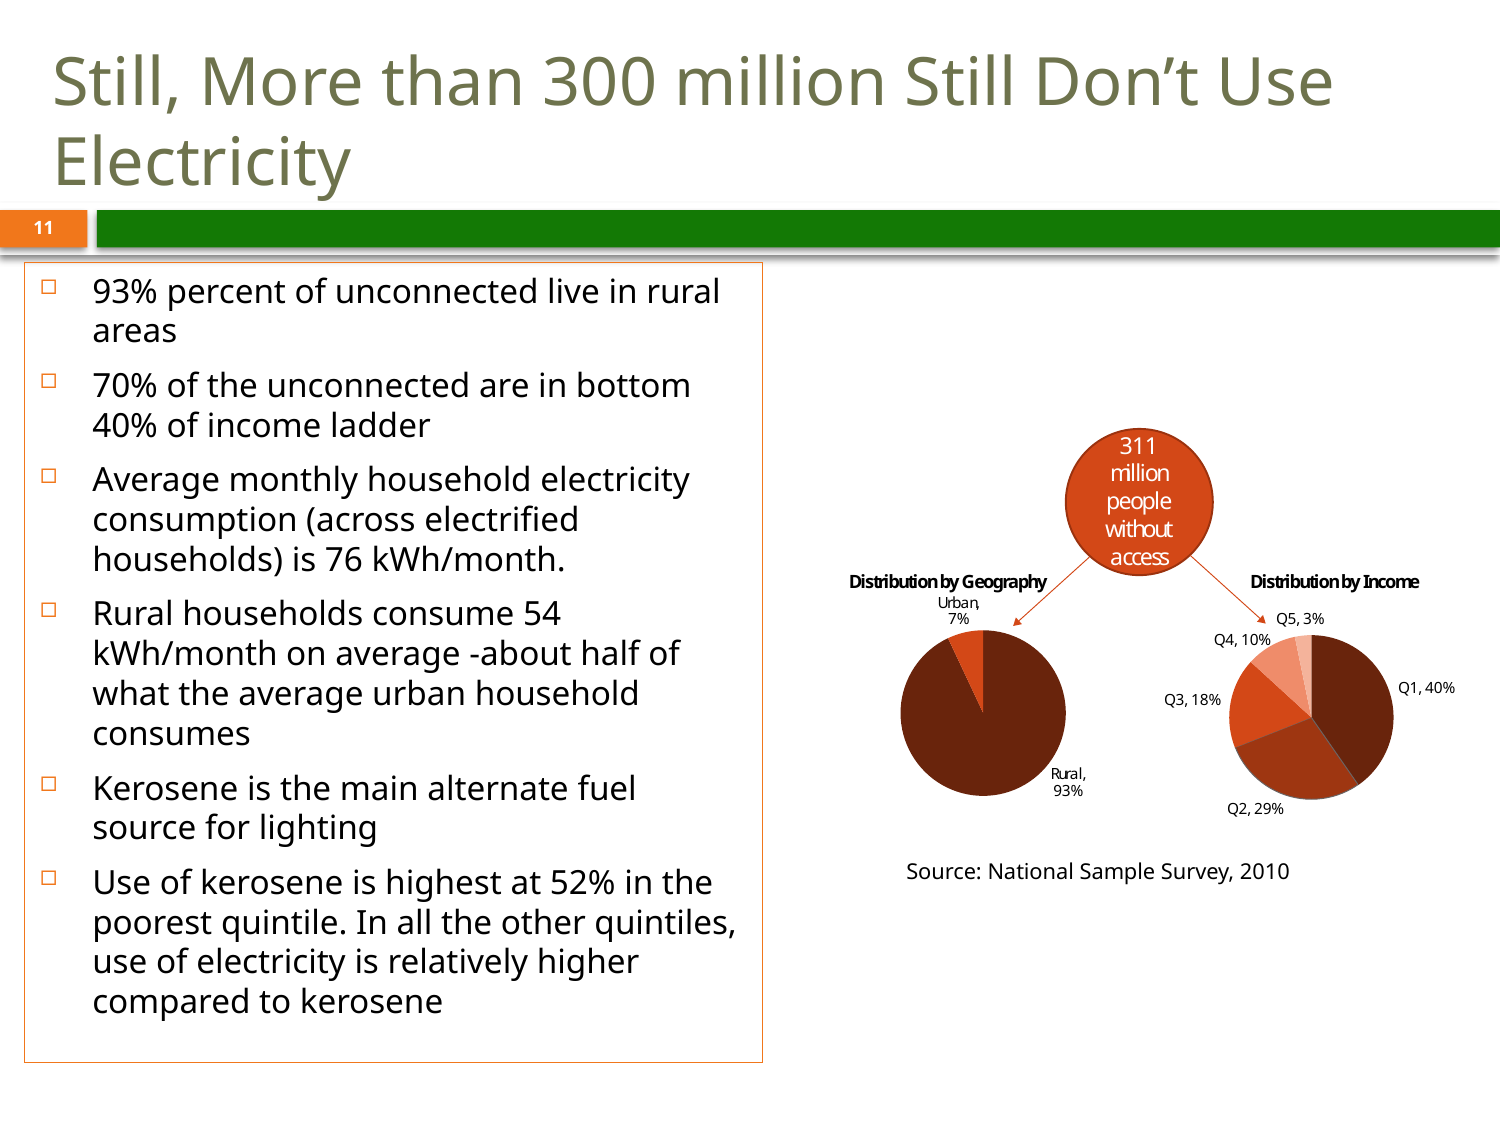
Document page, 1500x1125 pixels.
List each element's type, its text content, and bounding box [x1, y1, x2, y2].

list 93% percent of unconnected live in rural areas 70% of the unconnected are in bottom 40% of income ladder Average monthly household electricity consumption (across electrified households) is 76 kWh/month. Rural households consume 54 kWh/month on average -about half of what the average urban household consumes Kerosene is the main alternate fuel source for lighting Use of kerosene is highest at 52% in the poorest quintile. In all the other quintiles, use of electricity is relatively higher compared to kerosene [24, 262, 763, 1063]
picture [799, 424, 1500, 826]
slide_number 11 [0, 208, 88, 249]
title Still, More than 300 million Still Don’t Use Electricity [37, 37, 1438, 200]
text_box Source: National Sample Survey, 2010 [891, 849, 1306, 891]
